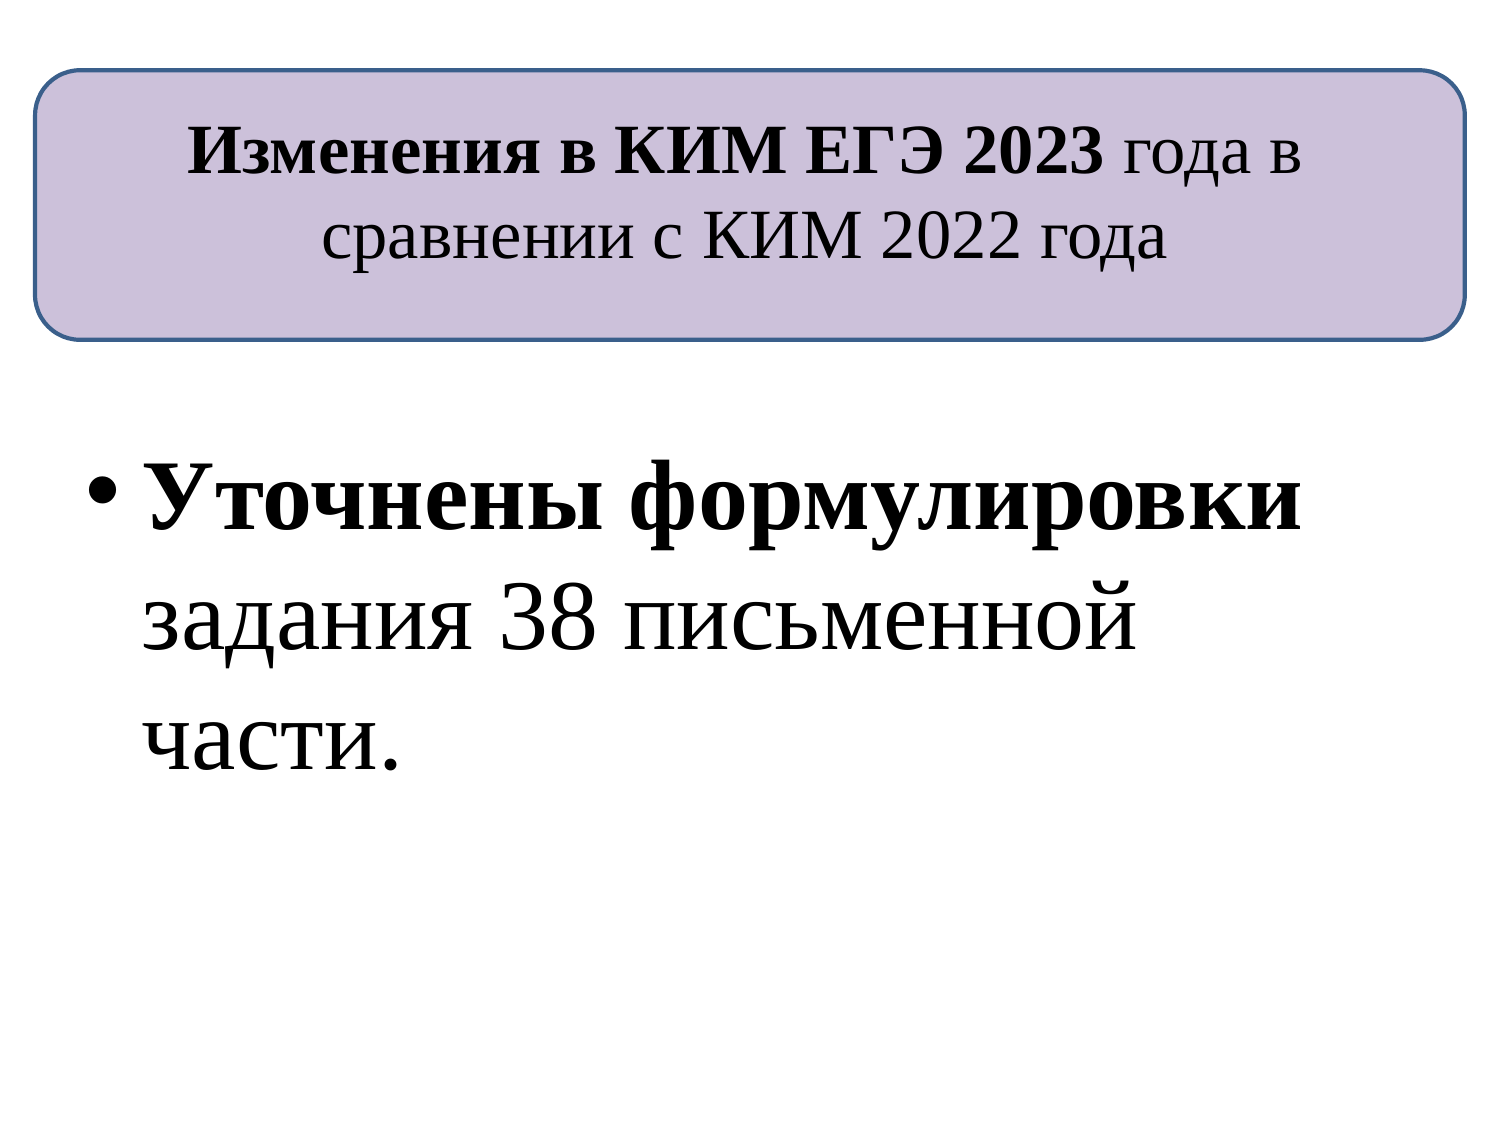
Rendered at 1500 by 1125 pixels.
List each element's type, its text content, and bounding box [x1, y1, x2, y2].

text_box [32, 68, 1467, 342]
title Изменения в КИМ ЕГЭ 2023 года в сравнении с КИМ 2022 года [70, 93, 1421, 282]
list Уточнены формулировки задания 38 письменной части. [70, 421, 1421, 1125]
